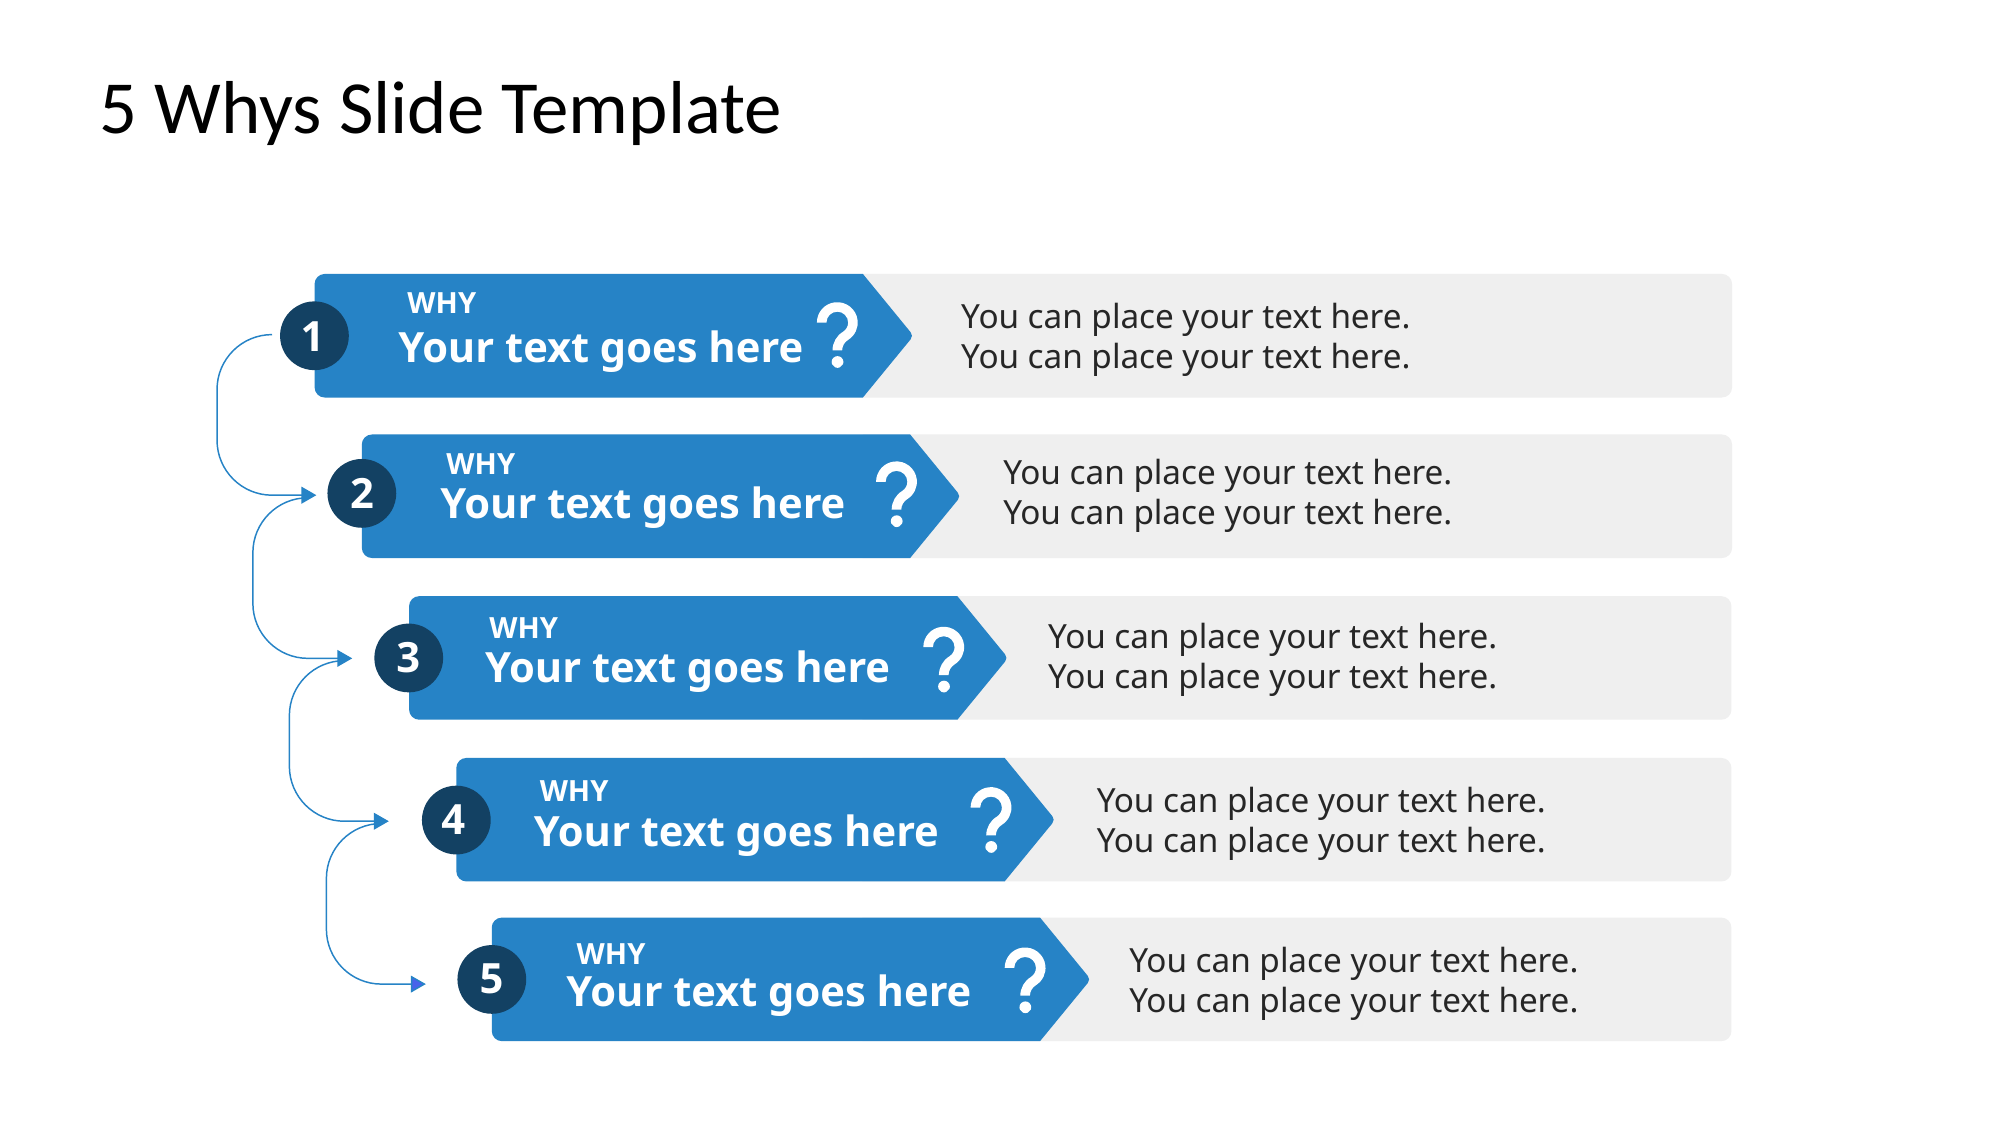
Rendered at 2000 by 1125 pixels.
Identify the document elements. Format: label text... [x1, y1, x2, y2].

text_box 4 [426, 785, 481, 851]
text_box Your text goes here [470, 633, 906, 698]
text_box You can place your text here. You can place your text here. [946, 287, 1712, 383]
text_box [409, 596, 1007, 720]
text_box 1 [285, 302, 340, 368]
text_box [970, 786, 1012, 853]
text_box [436, 633, 446, 683]
text_box [1005, 757, 1732, 882]
text_box 3 [381, 623, 436, 689]
text_box [355, 525, 380, 530]
text_box You can place your text here. You can place your text here. [988, 443, 1712, 539]
text_box [325, 468, 335, 496]
text_box [481, 793, 493, 847]
text_box [372, 634, 381, 659]
text_box [393, 689, 428, 695]
text_box [419, 799, 426, 823]
text_box [389, 469, 399, 518]
text_box WHY [561, 927, 737, 979]
text_box 5 [464, 944, 519, 1009]
text_box WHY [431, 437, 606, 489]
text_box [216, 334, 316, 503]
text_box Your text goes here [519, 797, 954, 863]
text_box WHY [525, 763, 700, 816]
text_box [437, 851, 476, 857]
text_box [278, 314, 285, 333]
text_box Your text goes here [425, 469, 861, 534]
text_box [816, 301, 858, 369]
text_box WHY [392, 276, 567, 328]
text_box You can place your text here. You can place your text here. [1033, 607, 1712, 703]
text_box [1004, 947, 1046, 1014]
text_box [320, 368, 332, 372]
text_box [252, 497, 351, 666]
text_box [1041, 917, 1732, 1042]
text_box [326, 823, 425, 992]
title 5 Whys Slide Template [99, 45, 1900, 162]
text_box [875, 461, 918, 528]
text_box You can place your text here. You can place your text here. [1082, 772, 1712, 867]
text_box [455, 955, 464, 1003]
text_box [361, 434, 960, 559]
text_box [491, 917, 1090, 1042]
text_box 2 [335, 459, 389, 525]
text_box [340, 309, 351, 362]
text_box Your text goes here [551, 957, 987, 1023]
text_box [863, 273, 1733, 398]
text_box [314, 273, 912, 398]
text_box [519, 955, 529, 1004]
text_box [456, 757, 1054, 882]
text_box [923, 626, 965, 693]
text_box WHY [474, 600, 649, 653]
text_box You can place your text here. You can place your text here. [1114, 932, 1712, 1027]
text_box [470, 1009, 514, 1016]
text_box [958, 596, 1732, 720]
text_box [911, 434, 1733, 559]
text_box Your text goes here [383, 313, 819, 379]
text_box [289, 660, 388, 829]
